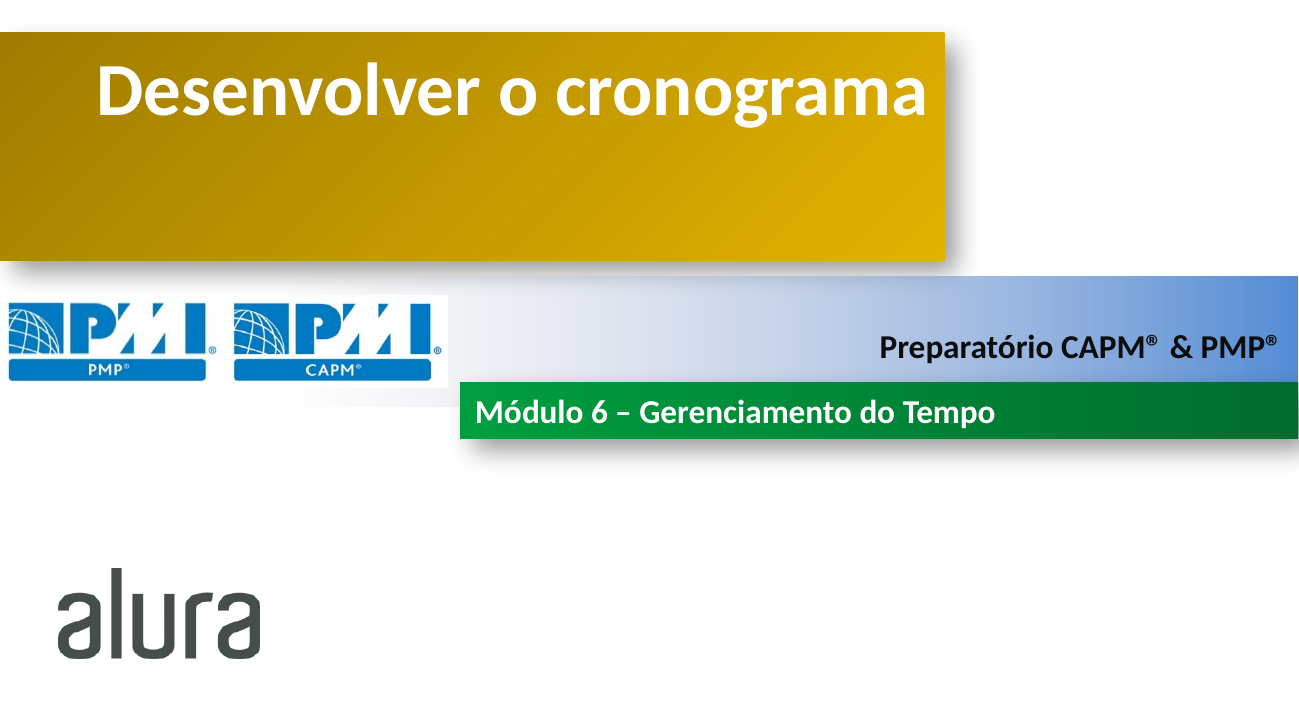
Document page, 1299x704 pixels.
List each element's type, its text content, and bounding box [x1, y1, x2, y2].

text_box Desenvolver o cronograma [0, 32, 945, 261]
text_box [0, 294, 449, 390]
text_box Preparatório CAPM® & PMP® [452, 317, 1298, 374]
text_box [270, 276, 1298, 317]
text_box [270, 374, 1298, 407]
text_box Módulo 6 – Gerenciamento do Tempo [460, 382, 1299, 439]
picture [58, 568, 260, 660]
